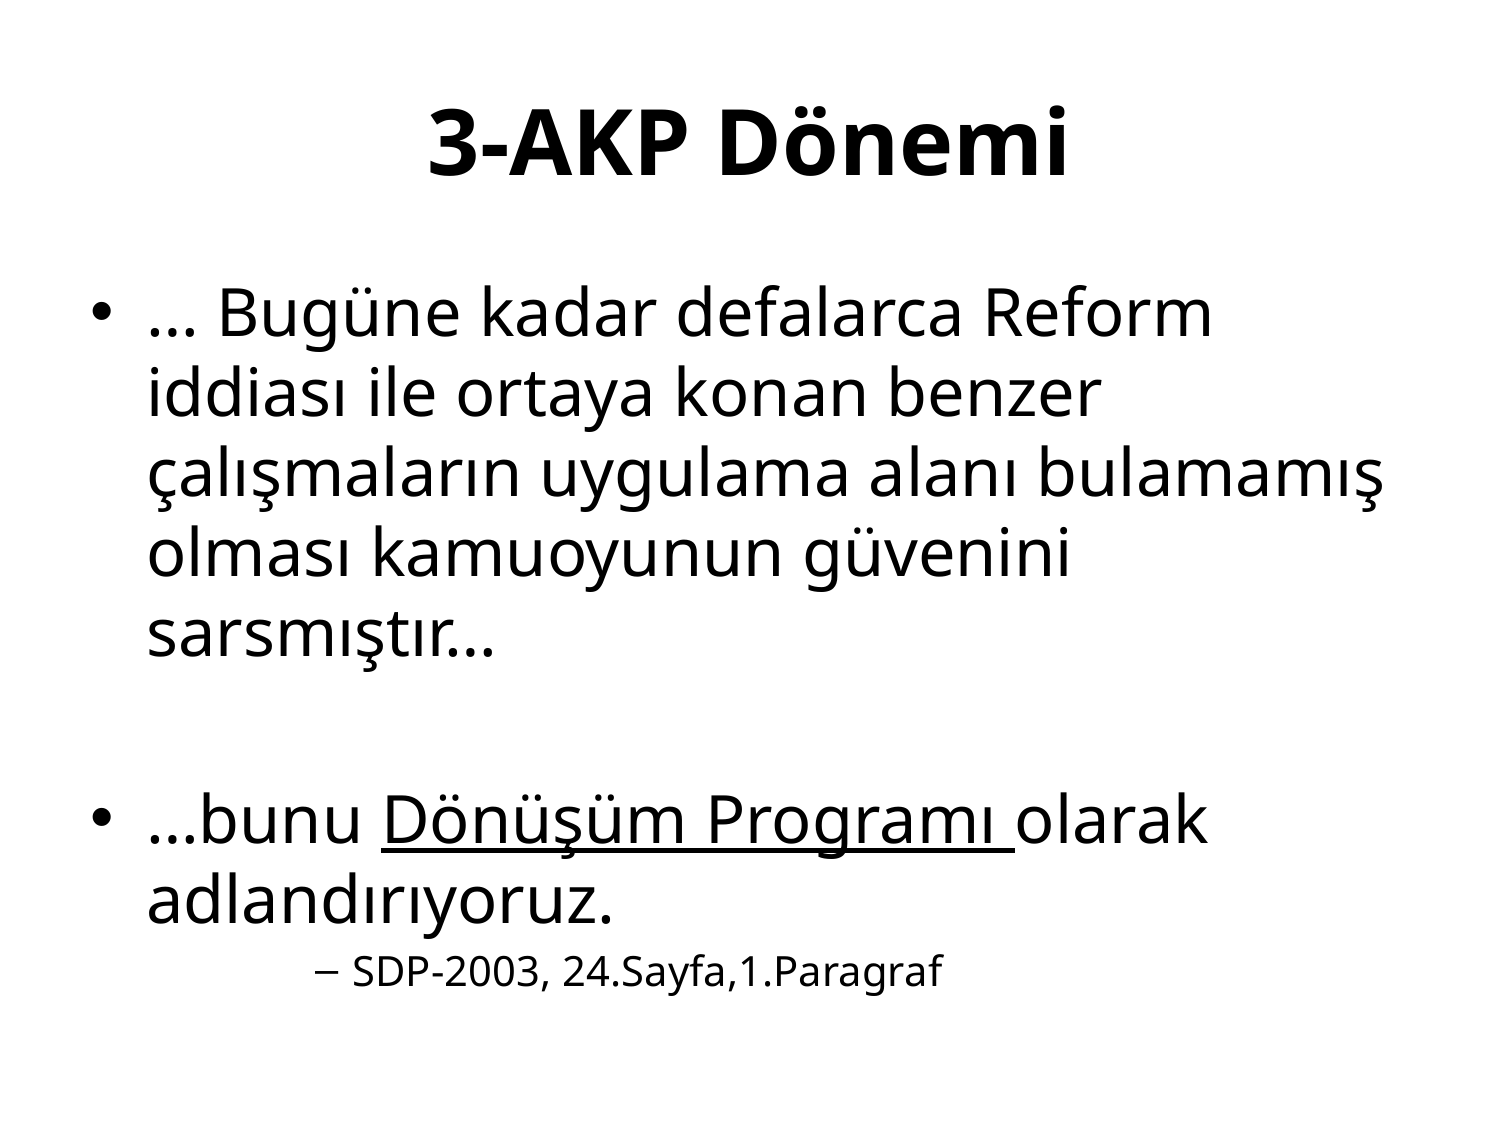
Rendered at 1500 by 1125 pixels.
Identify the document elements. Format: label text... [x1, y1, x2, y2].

title 3-AKP Dönemi [75, 45, 1425, 233]
list … Bugüne kadar defalarca Reform iddiası ile ortaya konan benzer çalışmaların uygulama alanı bulamamış olması kamuoyunun güvenini sarsmıştır… …bunu Dönüşüm Programı olarak adlandırıyoruz. SDP-2003, 24.Sayfa,1.Paragraf [75, 262, 1425, 1005]
